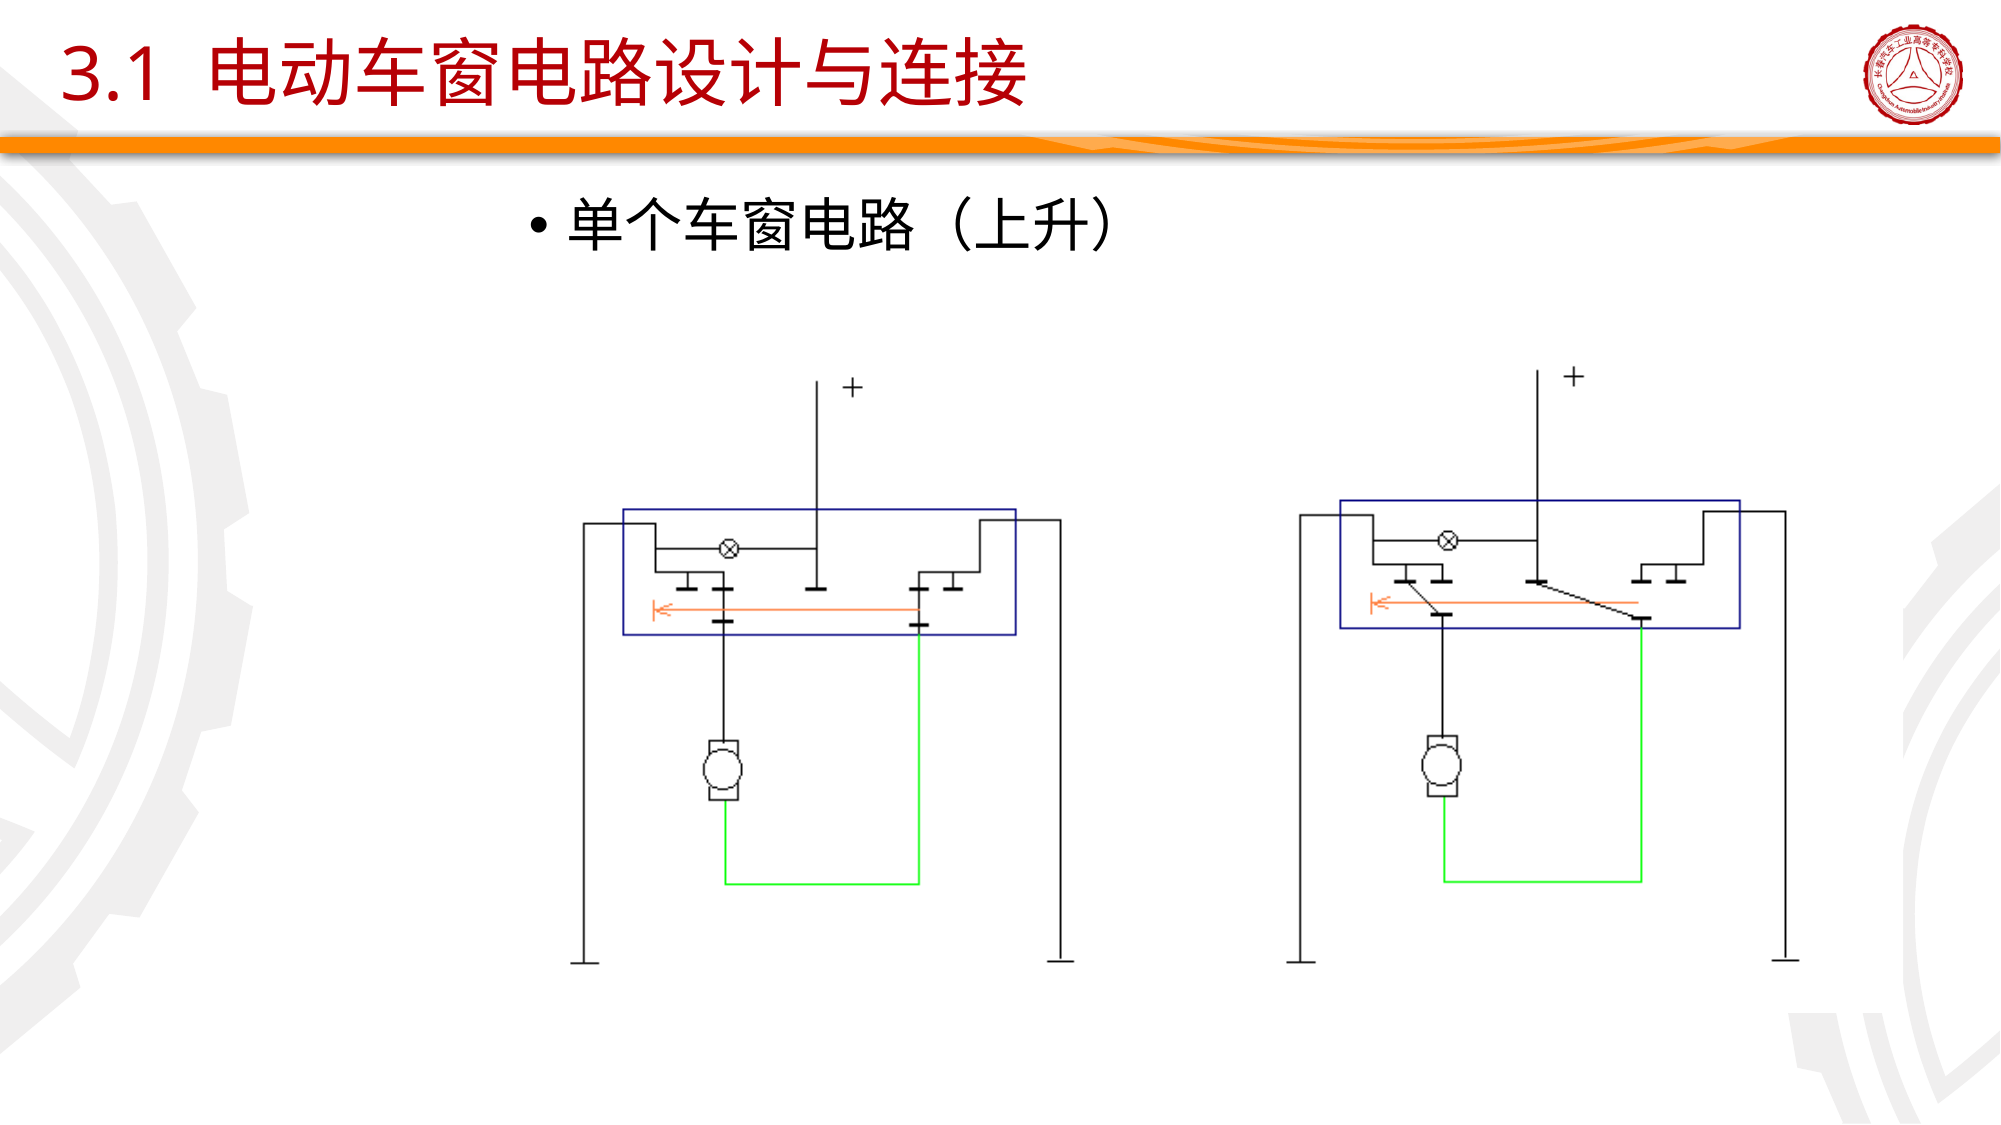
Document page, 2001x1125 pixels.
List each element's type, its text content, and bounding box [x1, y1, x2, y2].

text_box 单个车窗电路（上升） [513, 188, 1539, 289]
picture [465, 324, 1154, 1013]
picture [1203, 324, 1904, 1013]
title 3.1 电动车窗电路设计与连接 [45, 28, 1554, 128]
picture [1863, 24, 1963, 125]
